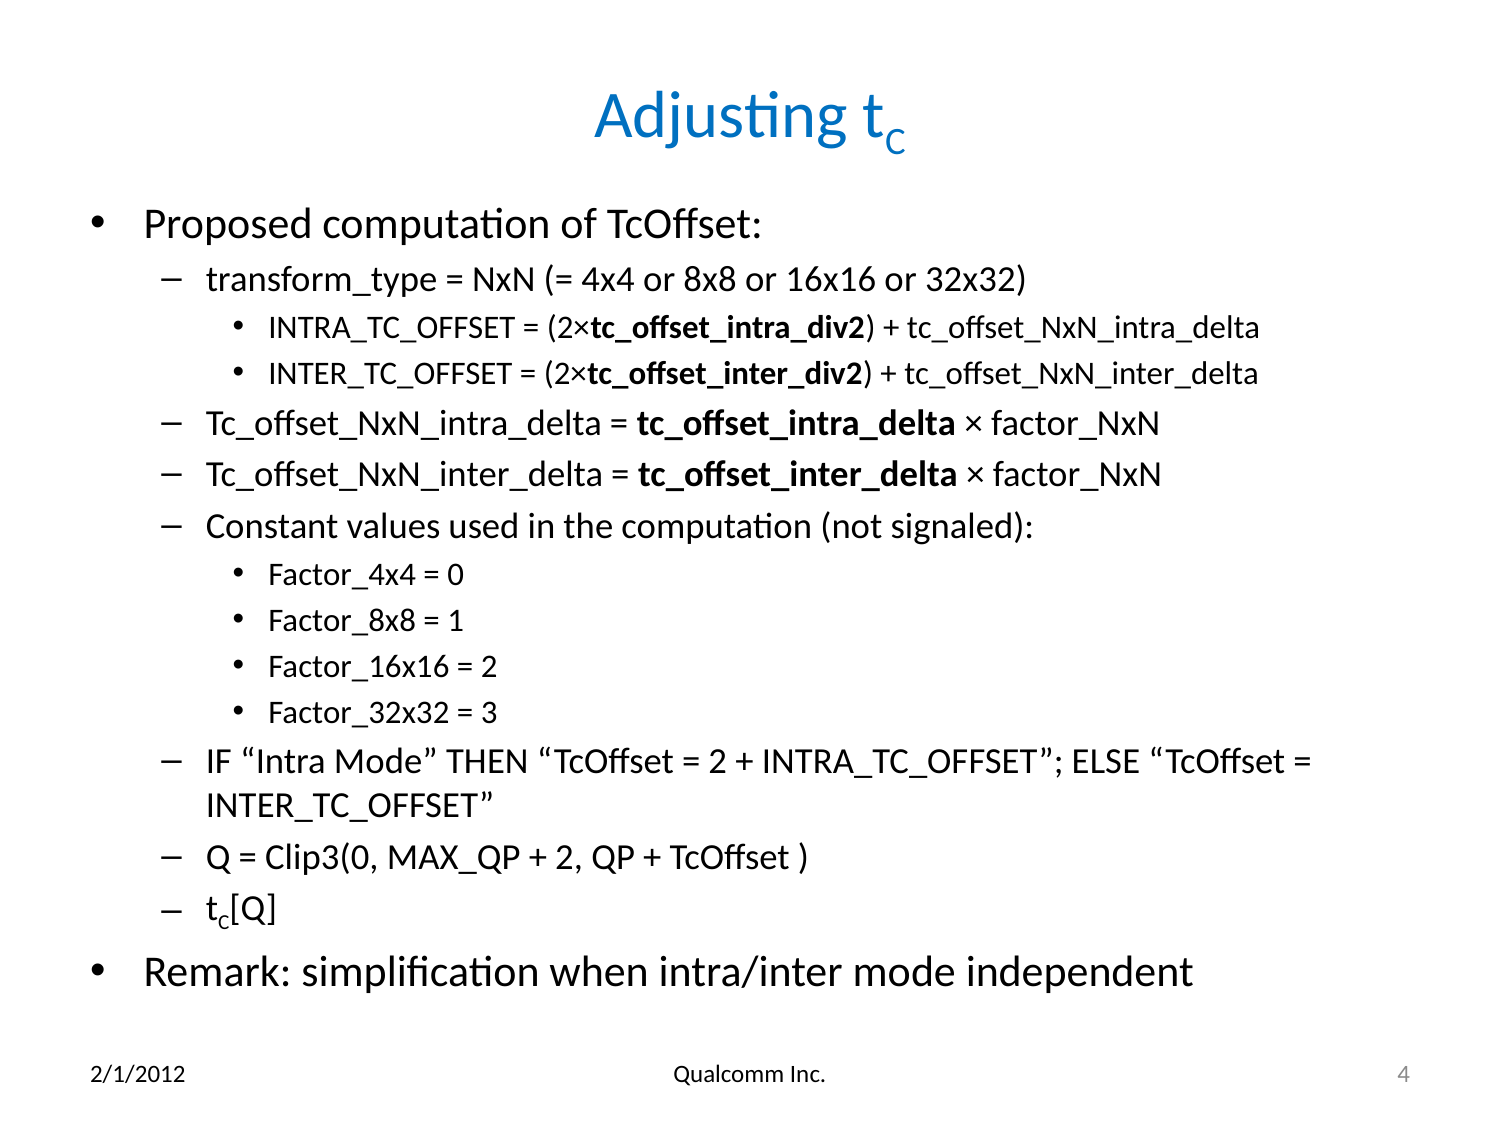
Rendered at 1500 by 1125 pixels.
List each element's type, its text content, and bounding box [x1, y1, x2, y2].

slide_number 4 [1074, 1042, 1425, 1103]
list Proposed computation of TcOffset: transform_type = NxN (= 4x4 or 8x8 or 16x16 or 32x32) INTRA_TC_OFFSET = (2×tc_offset_intra_div2) + tc_offset_NxN_intra_delta INTER_TC_OFFSET = (2×tc_offset_inter_div2) + tc_offset_NxN_inter_delta Tc_offset_NxN_intra_delta = tc_offset_intra_delta × factor_NxN Tc_offset_NxN_inter_delta = tc_offset_inter_delta × factor_NxN Constant values used in the computation (not signaled): Factor_4x4 = 0 Factor_8x8 = 1 Factor_16x16 = 2 Factor_32x32 = 3 IF “Intra Mode” THEN “TcOffset = 2 + INTRA_TC_OFFSET”; ELSE “TcOffset = INTER_TC_OFFSET” Q = Clip3(0, MAX_QP + 2, QP + TcOffset ) tC[Q] Remark: simplification when intra/inter mode independent [75, 187, 1425, 1005]
title Adjusting tC [75, 45, 1425, 187]
footer Qualcomm Inc. [512, 1042, 988, 1103]
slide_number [75, 1042, 425, 1103]
